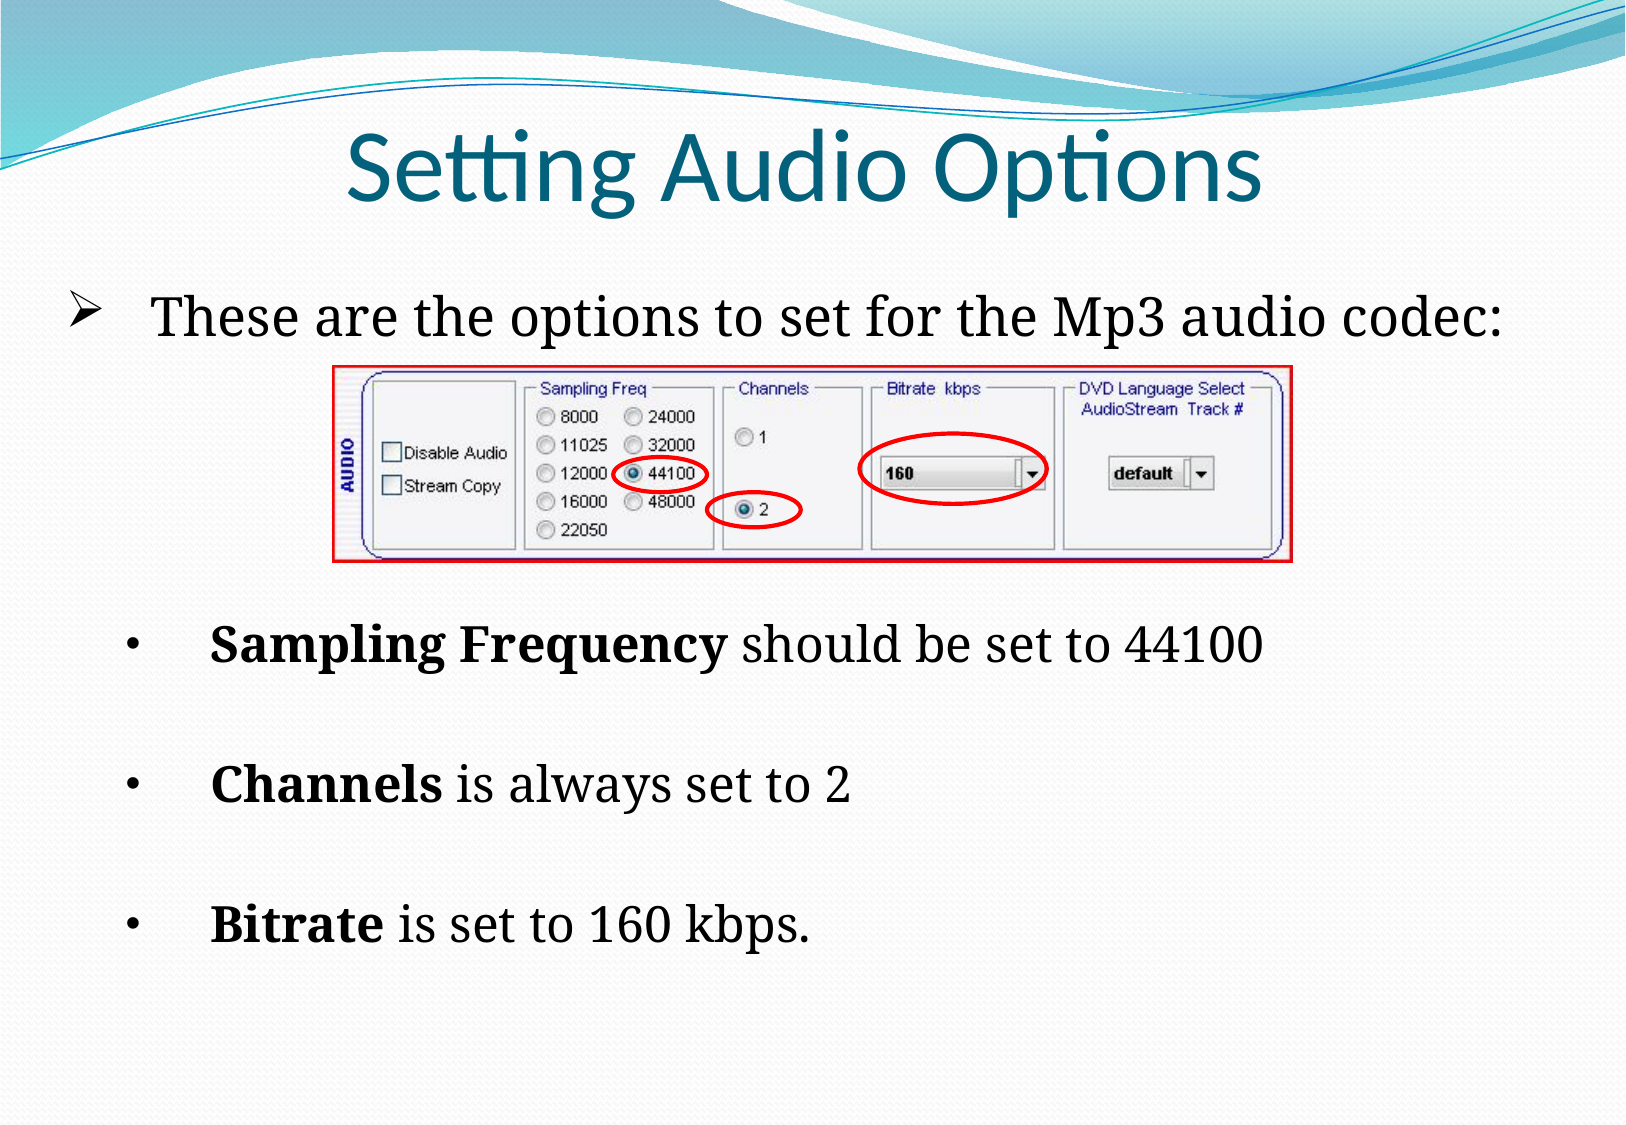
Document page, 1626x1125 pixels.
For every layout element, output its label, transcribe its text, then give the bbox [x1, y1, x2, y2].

picture [331, 365, 1294, 563]
list These are the options to set for the Mp3 audio codec: Sampling Frequency should be set to 44100 Channels is always set to 2 Bitrate is set to 160 kbps. [50, 199, 1575, 1102]
title Setting Audio Options [74, 105, 1537, 223]
